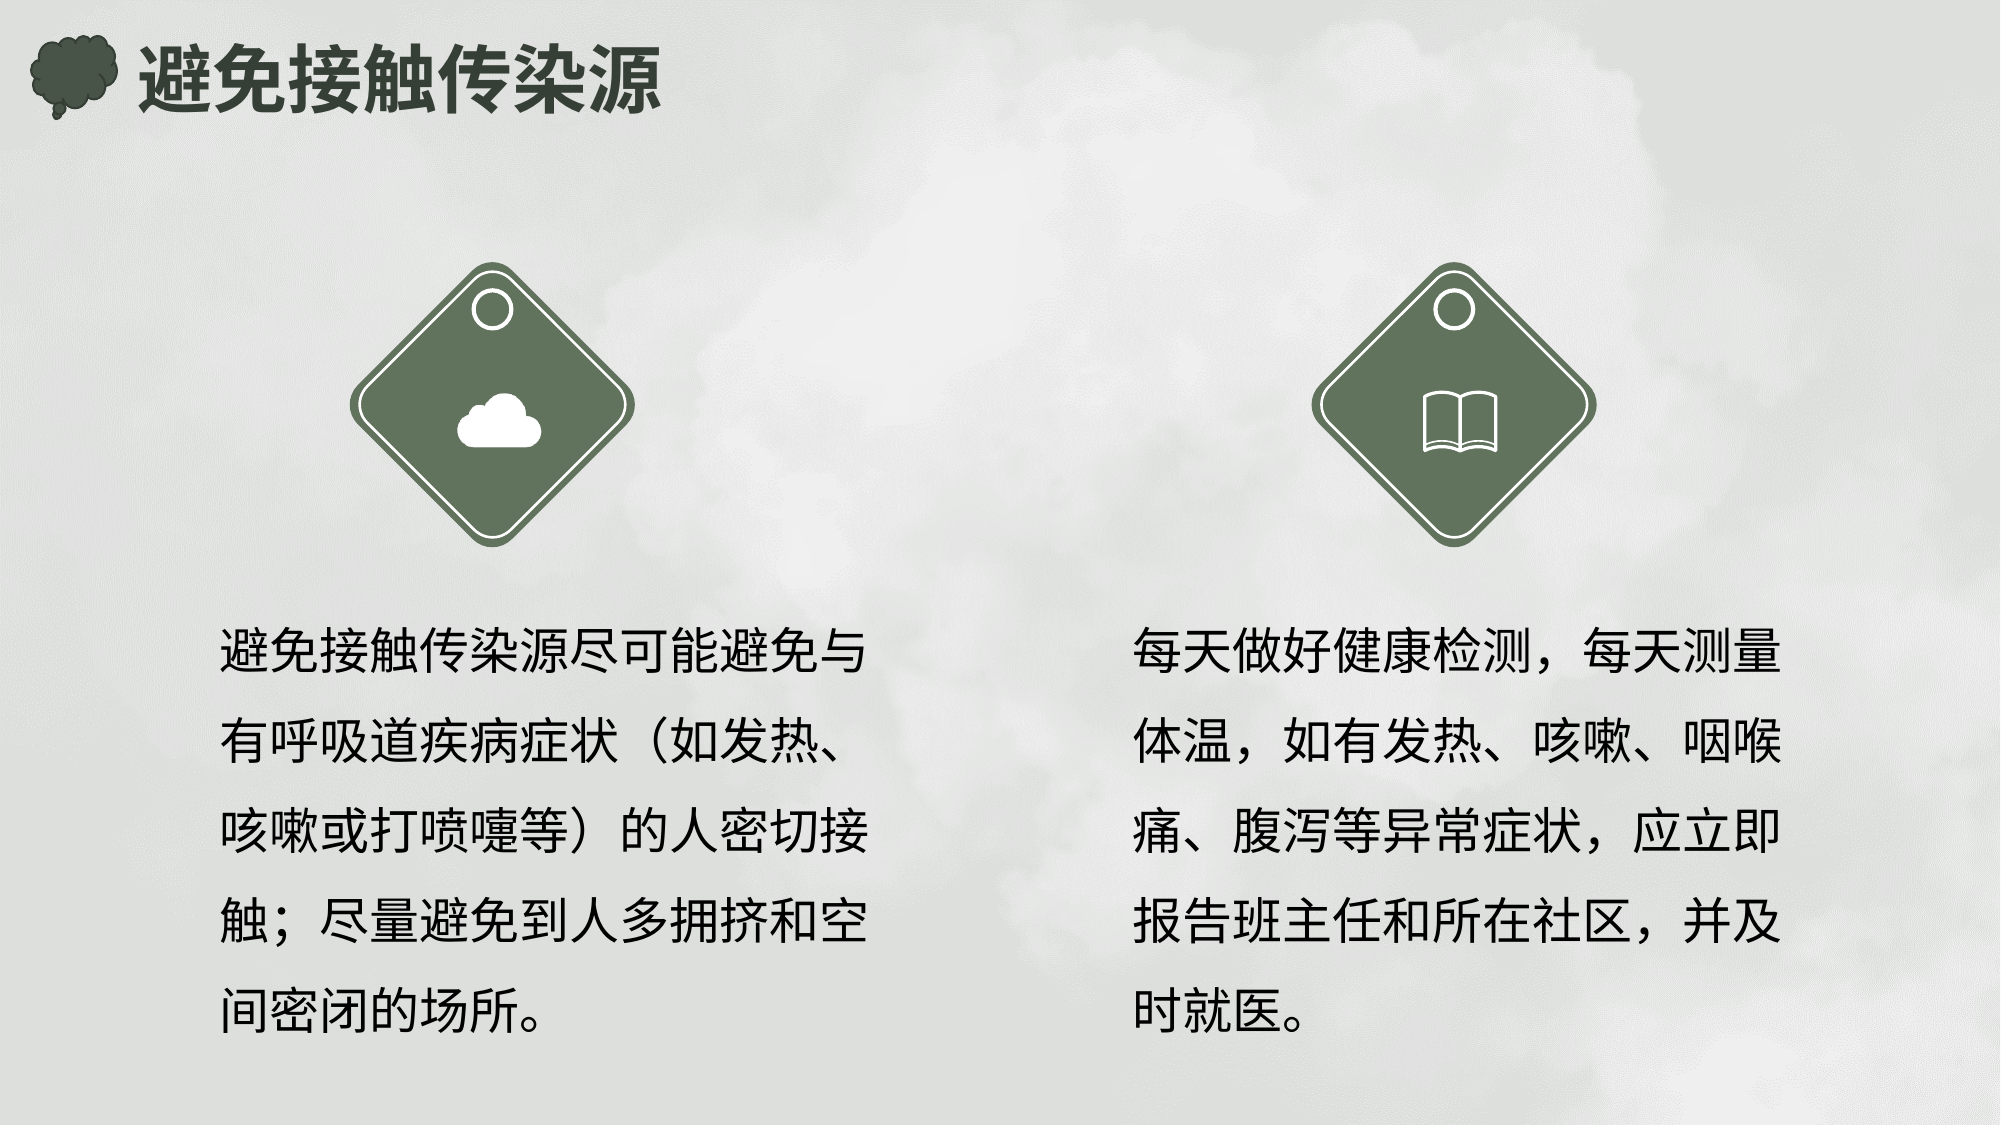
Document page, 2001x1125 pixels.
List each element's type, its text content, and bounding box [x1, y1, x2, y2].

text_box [349, 262, 635, 548]
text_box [1311, 262, 1597, 548]
text_box 避免接触传染源尽可能避免与有呼吸道疾病症状（如发热、咳嗽或打喷嚏等）的人密切接触；尽量避免到人多拥挤和空间密闭的场所。 [204, 582, 889, 1048]
picture [0, 0, 2001, 1125]
text_box 避免接触传染源 [122, 24, 678, 130]
text_box 每天做好健康检测，每天测量体温，如有发热、咳嗽、咽喉痛、腹泻等异常症状，应立即报告班主任和所在社区，并及时就医。 [1118, 582, 1802, 1048]
text_box [30, 34, 118, 121]
